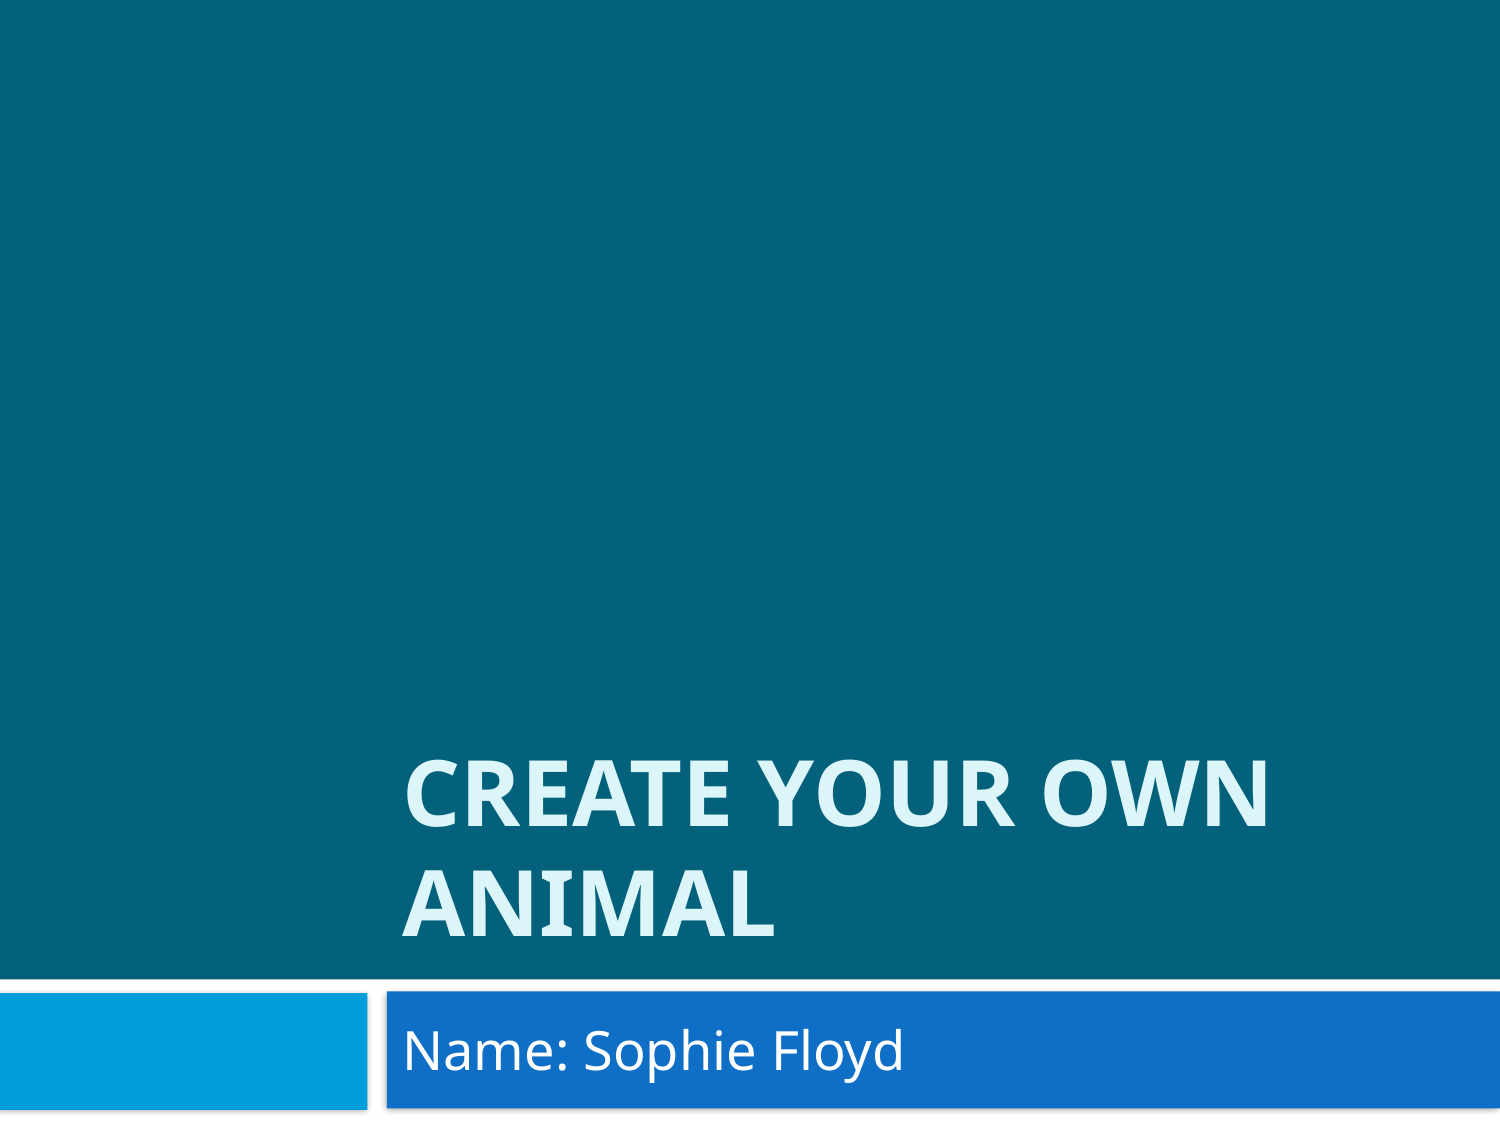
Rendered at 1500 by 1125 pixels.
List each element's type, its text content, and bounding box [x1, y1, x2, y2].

title Create Your Own Animal [387, 662, 1450, 963]
subtitle Name: Sophie Floyd [387, 992, 1488, 1105]
